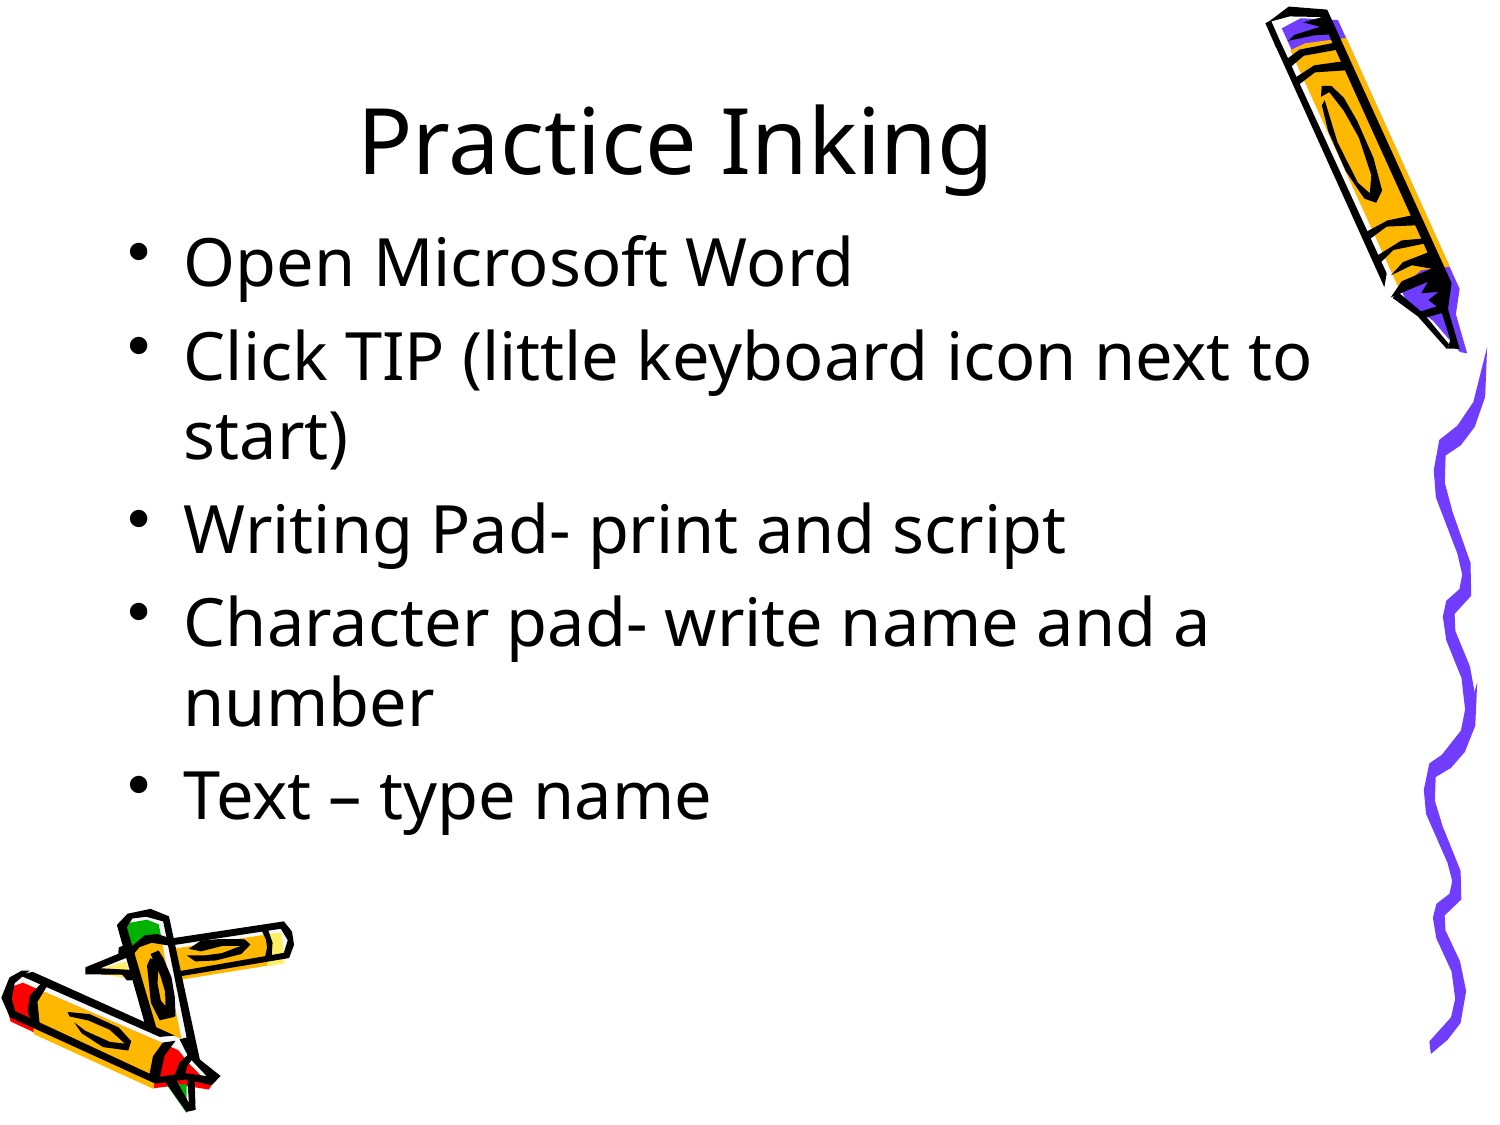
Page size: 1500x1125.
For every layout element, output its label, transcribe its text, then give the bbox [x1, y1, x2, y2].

list Open Microsoft Word Click TIP (little keyboard icon next to start) Writing Pad- print and script Character pad- write name and a number Text – type name [112, 212, 1376, 901]
title Practice Inking [112, 24, 1240, 201]
